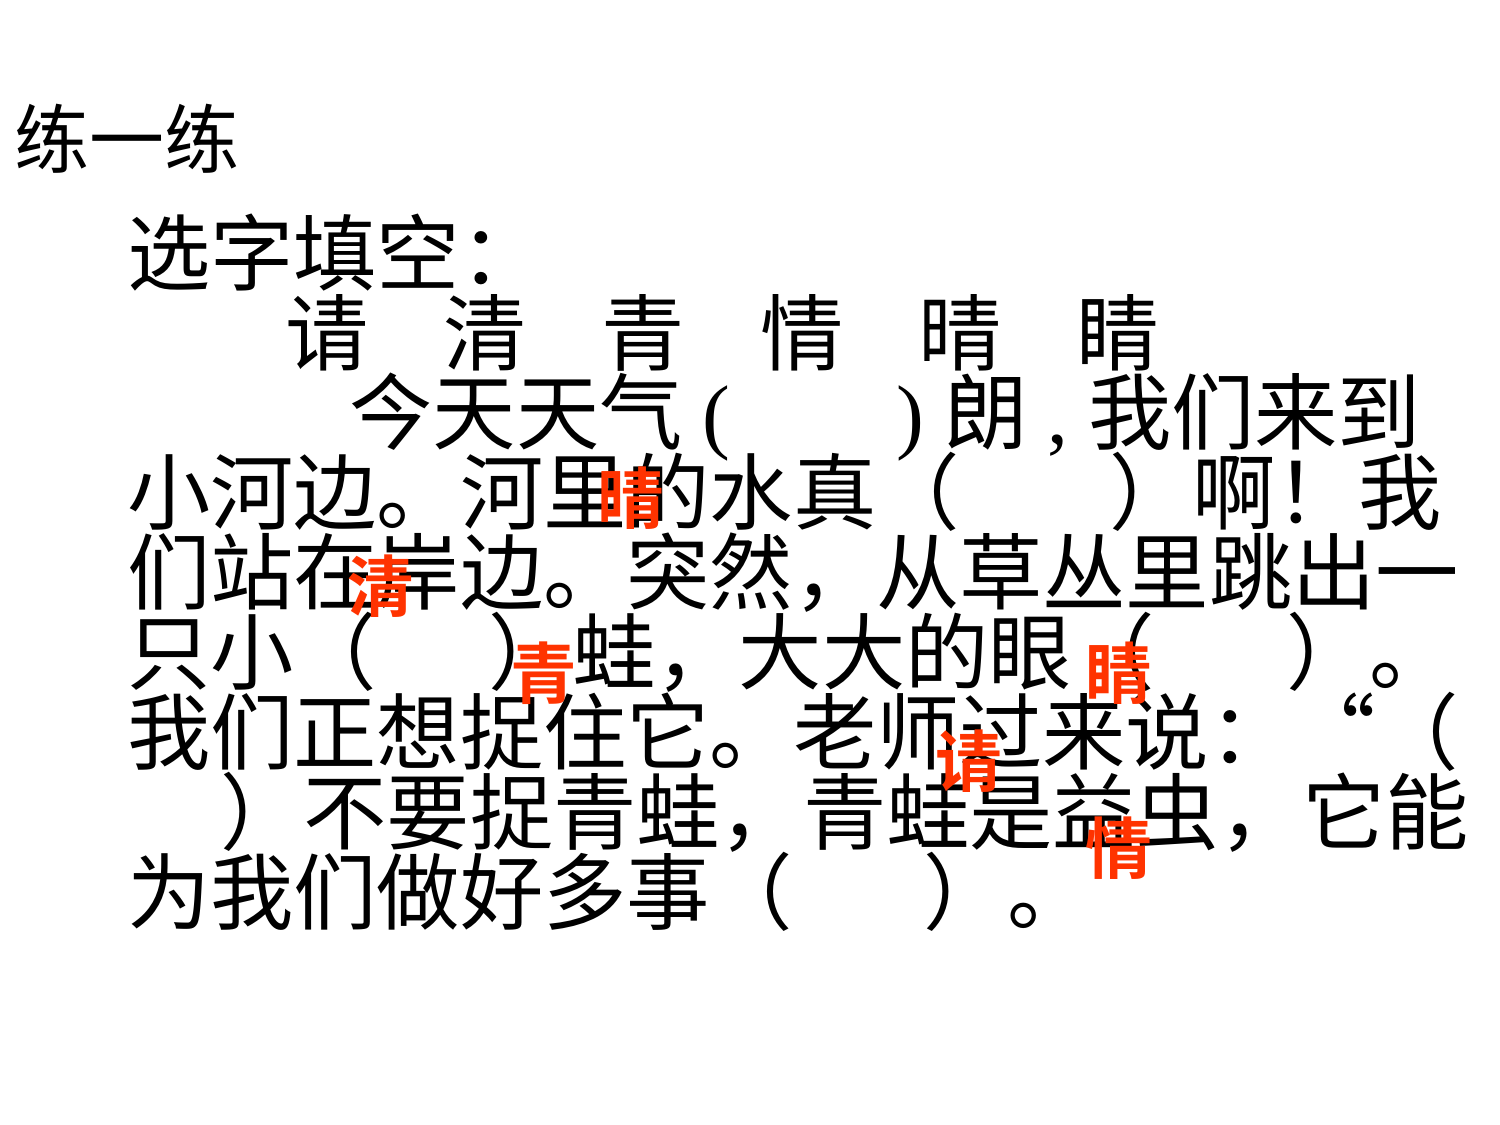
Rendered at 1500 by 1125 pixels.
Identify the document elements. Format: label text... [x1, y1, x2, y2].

text_box 睛 [1062, 624, 1175, 720]
list 选字填空： 请 清 青 情 晴 睛 今天天气( )朗,我们来到小河边。河里的水真（ ）啊！我们站在岸边。突然，从草丛里跳出一只小（ ）蛙，大大的眼（ ）。我们正想捉住它。老师过来说：“（ ）不要捉青蛙，青蛙是益虫，它能为我们做好多事（ ）。 [112, 212, 1500, 1025]
text_box 清 [324, 537, 438, 633]
title 练一练 [0, 39, 497, 236]
text_box 晴 [575, 449, 688, 545]
text_box 青 [487, 624, 600, 720]
text_box 请 [912, 712, 1025, 808]
text_box 情 [1062, 799, 1175, 895]
